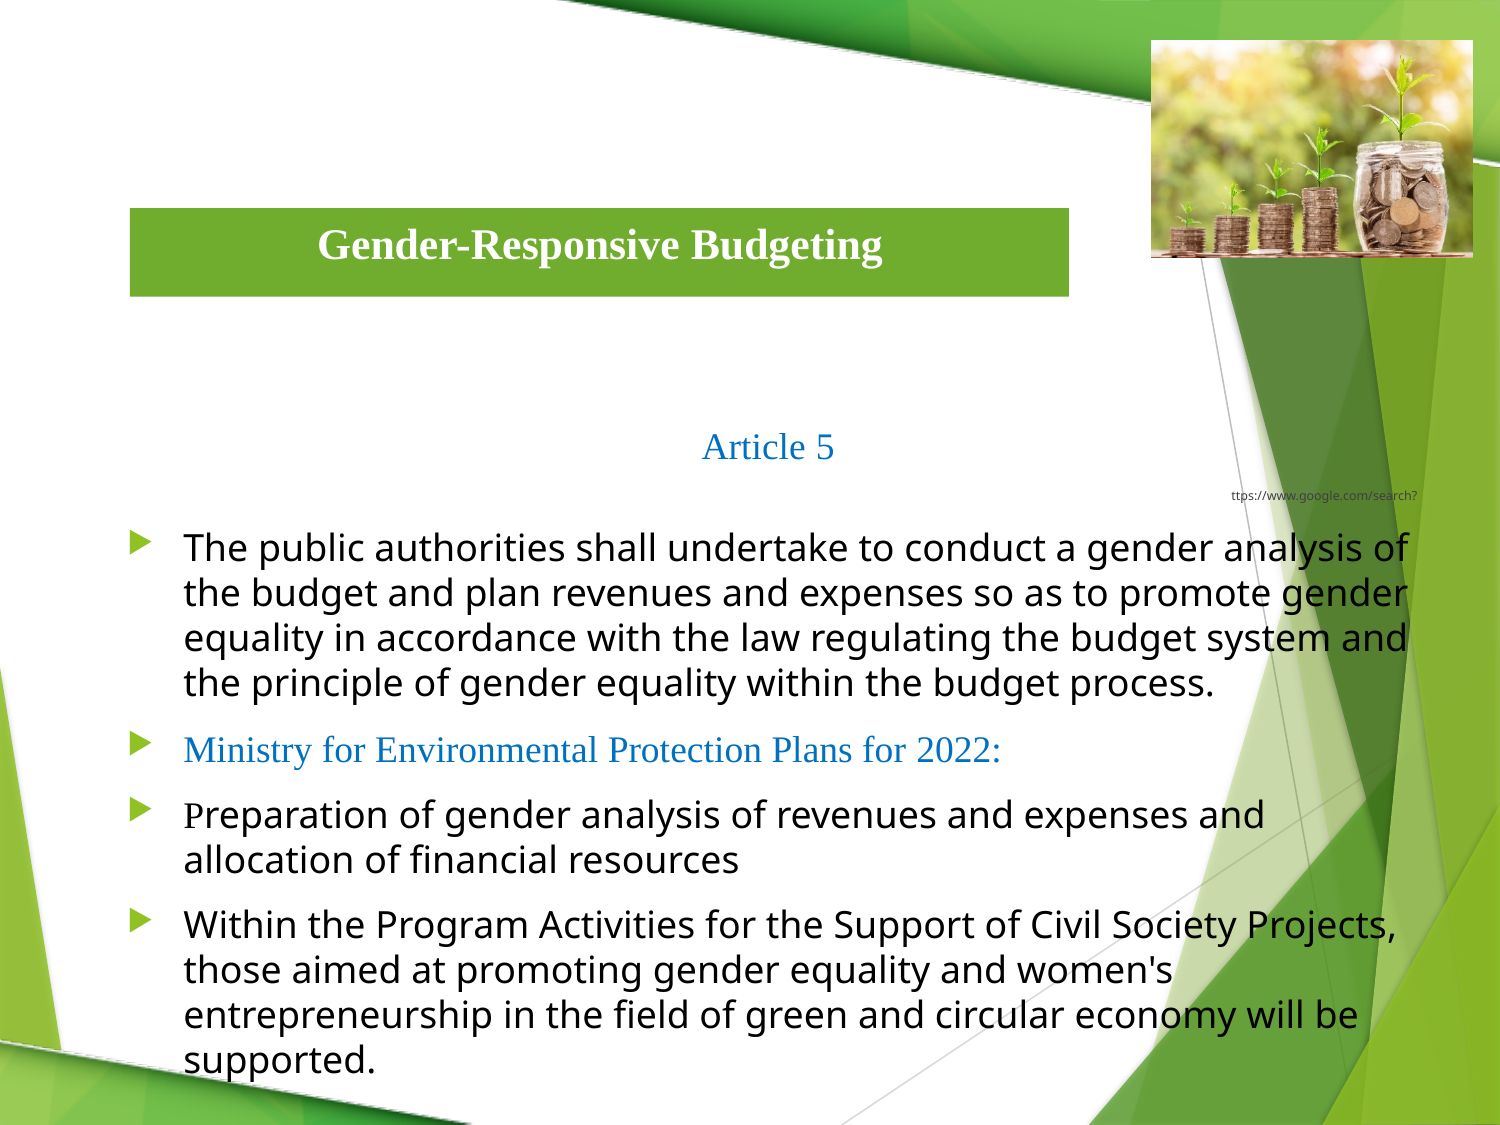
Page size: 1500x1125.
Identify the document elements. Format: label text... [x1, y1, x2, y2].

title Gender-Responsive Budgeting [129, 208, 1069, 297]
picture [0, 0, 1500, 1125]
list Article 5 ttps://www.google.com/search? The public authorities shall undertake to conduct a gender analysis of the budget and plan revenues and expenses so as to promote gender equality in accordance with the law regulating the budget system and the principle of gender equality within the budget process. Ministry for Environmental Protection Plans for 2022: Preparation of gender analysis of revenues and expenses and allocation of financial resources Within the Program Activities for the Support of Civil Society Projects, those aimed at promoting gender equality and women's entrepreneurship in the field of green and circular economy will be supported. [112, 305, 1433, 1085]
